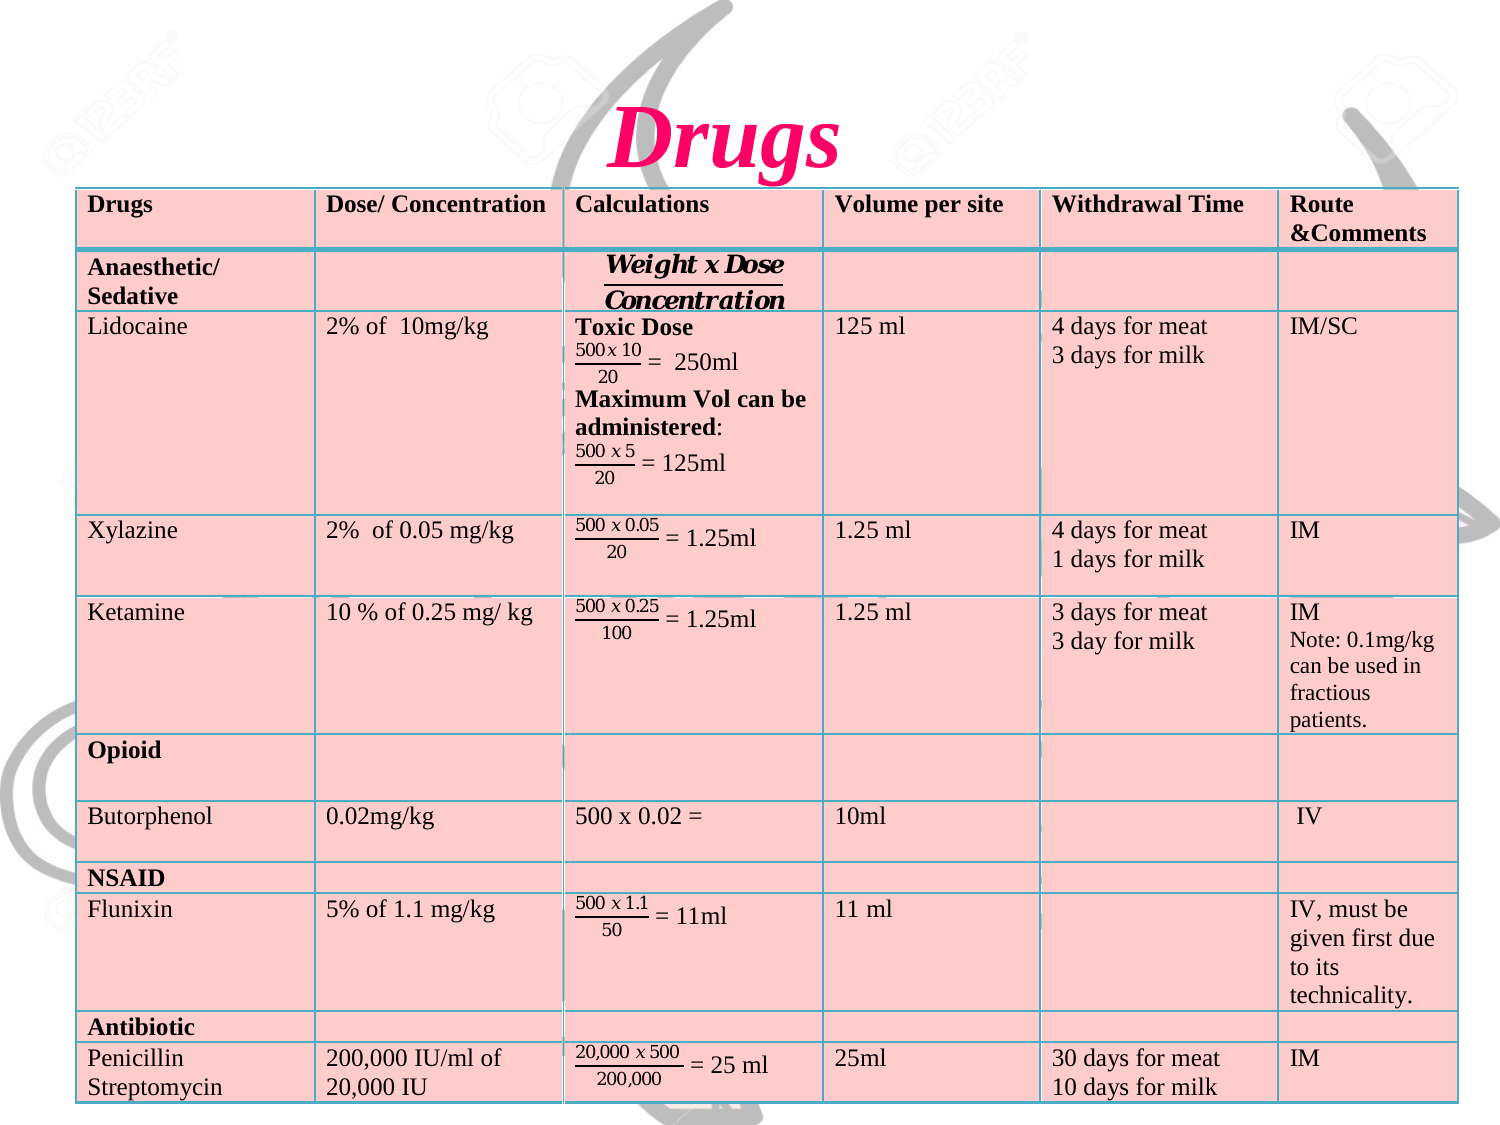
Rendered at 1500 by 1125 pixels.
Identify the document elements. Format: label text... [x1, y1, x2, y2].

title Drugs [50, 37, 1400, 225]
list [74, 187, 1462, 1125]
